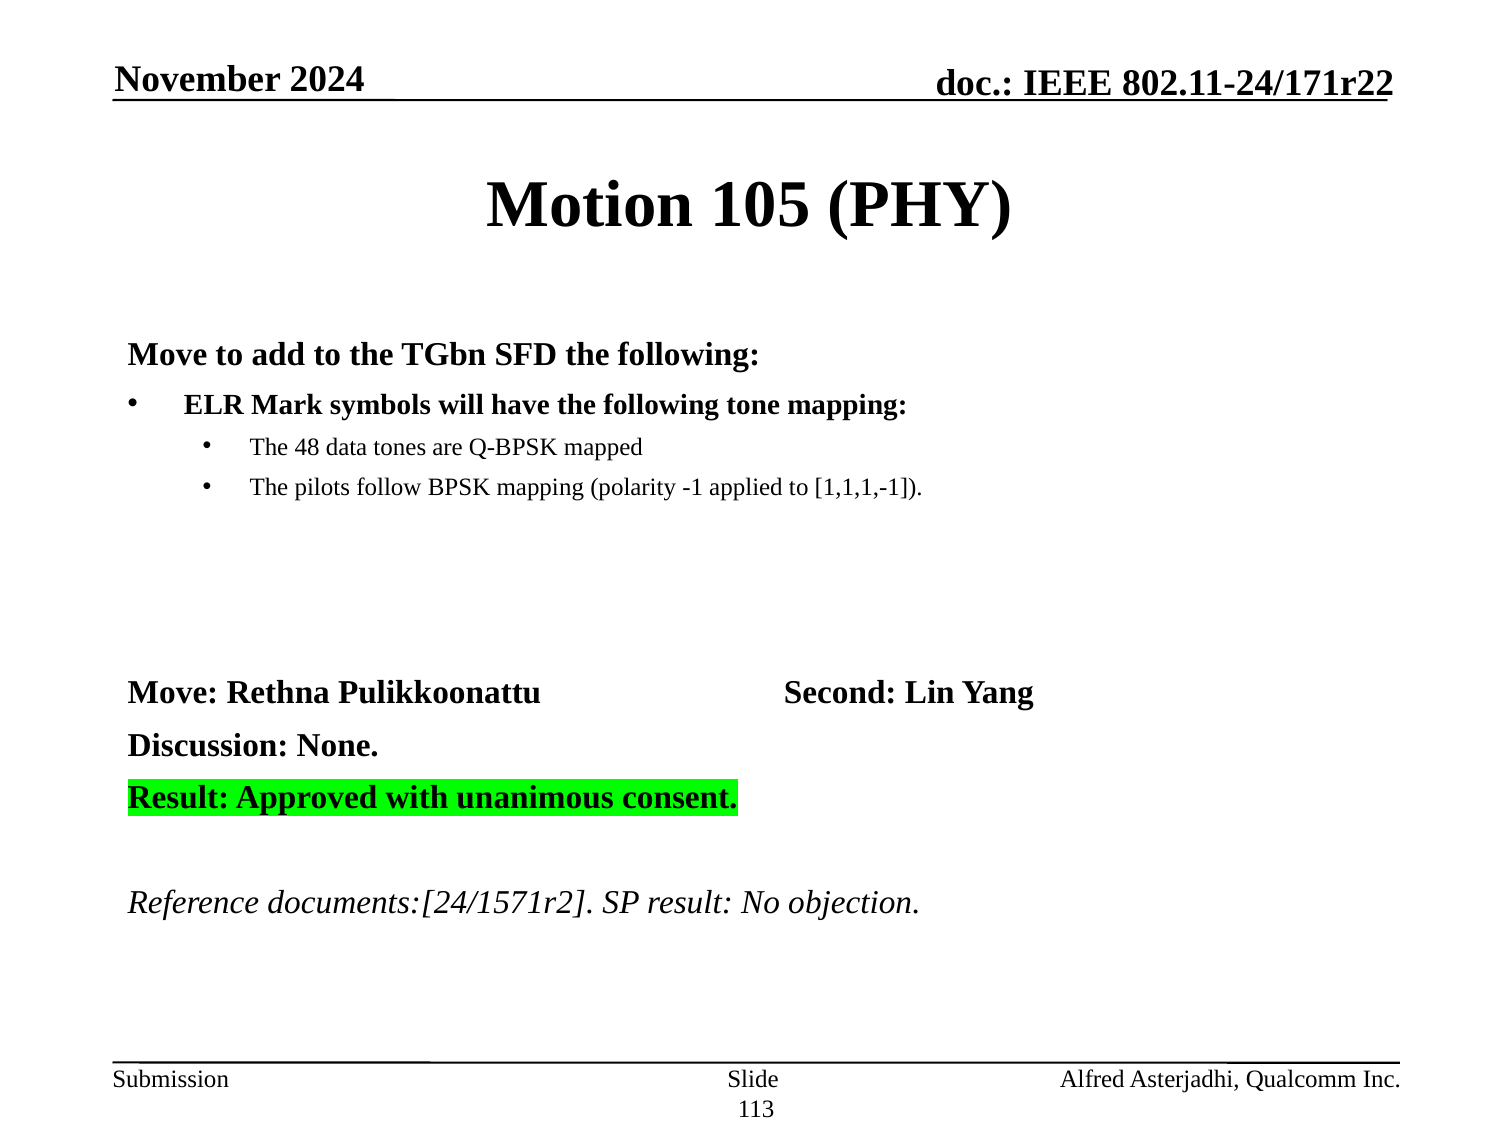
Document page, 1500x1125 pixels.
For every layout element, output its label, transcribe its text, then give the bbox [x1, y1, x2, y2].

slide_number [114, 54, 423, 100]
footer Alfred Asterjadhi, Qualcomm Inc. [878, 1061, 1402, 1093]
list Move to add to the TGbn SFD the following: ELR Mark symbols will have the following tone mapping: The 48 data tones are Q-BPSK mapped The pilots follow BPSK mapping (polarity -1 applied to [1,1,1,-1]). Move: Rethna Pulikkoonattu Second: Lin Yang Discussion: None. Result: Approved with unanimous consent. Reference documents:[24/1571r2]. SP result: No objection. [112, 324, 1388, 1063]
slide_number Slide 113 [712, 1061, 800, 1123]
title Motion 105 (PHY) [112, 112, 1388, 288]
